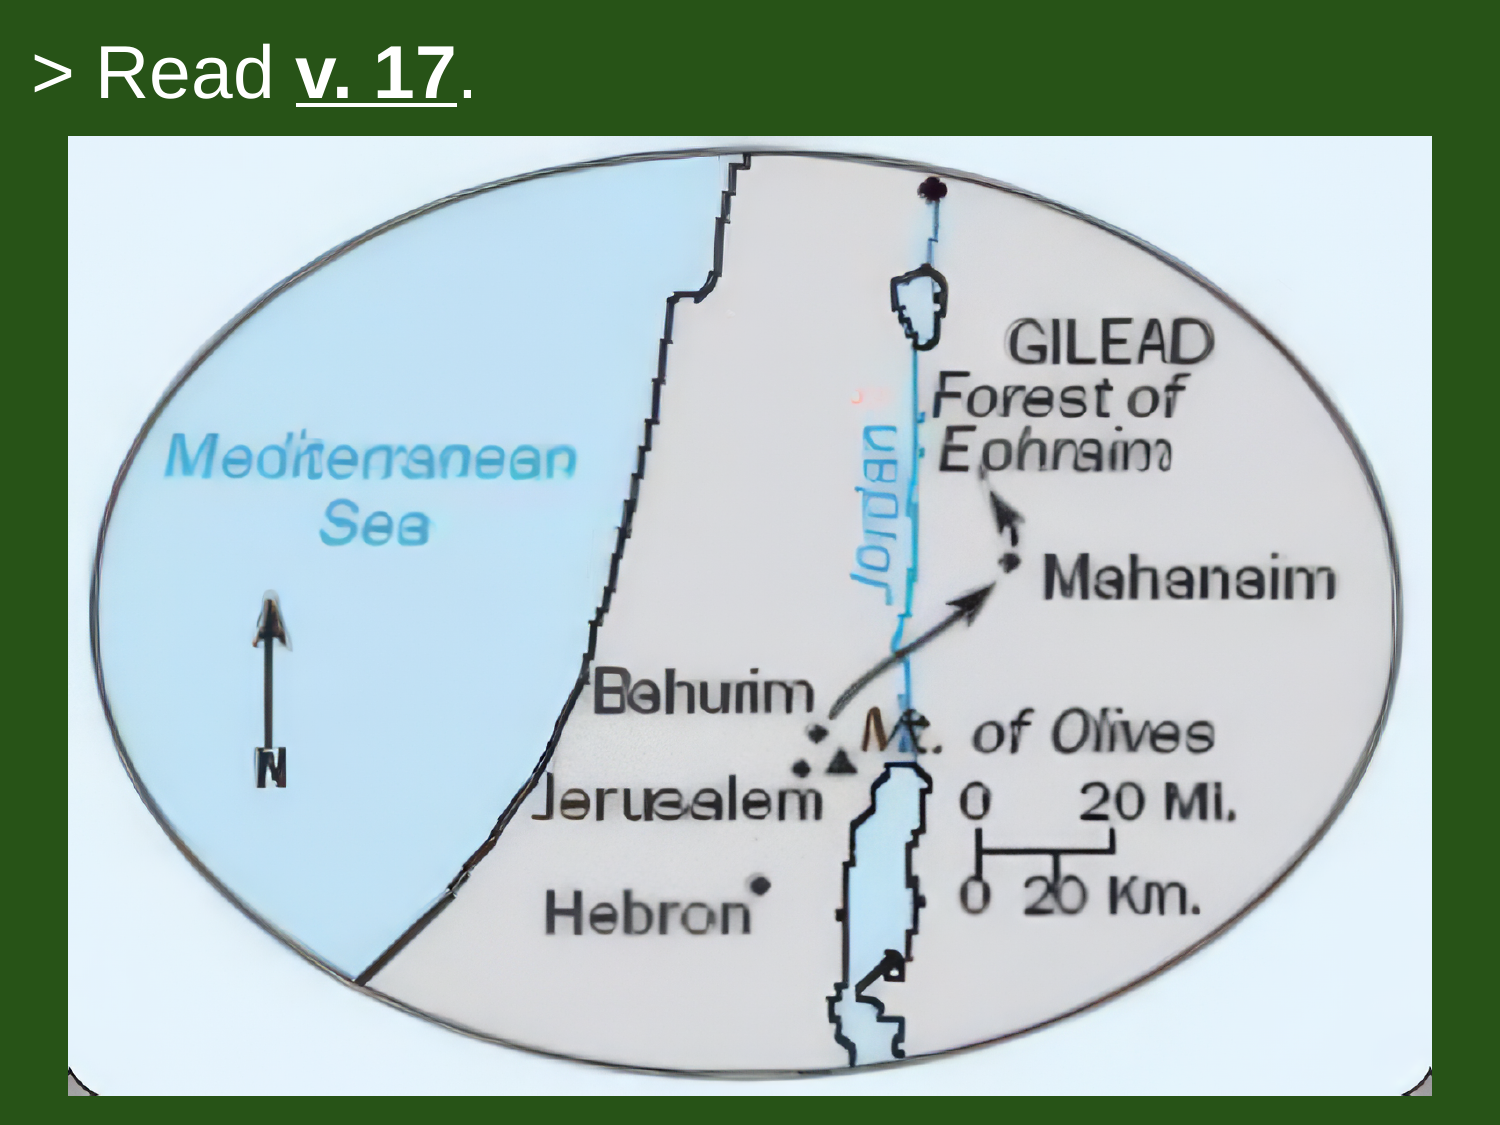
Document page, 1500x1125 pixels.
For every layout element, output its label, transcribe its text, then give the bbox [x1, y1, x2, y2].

subtitle > Read v. 17. [16, 16, 1486, 1108]
picture [68, 136, 1432, 1097]
